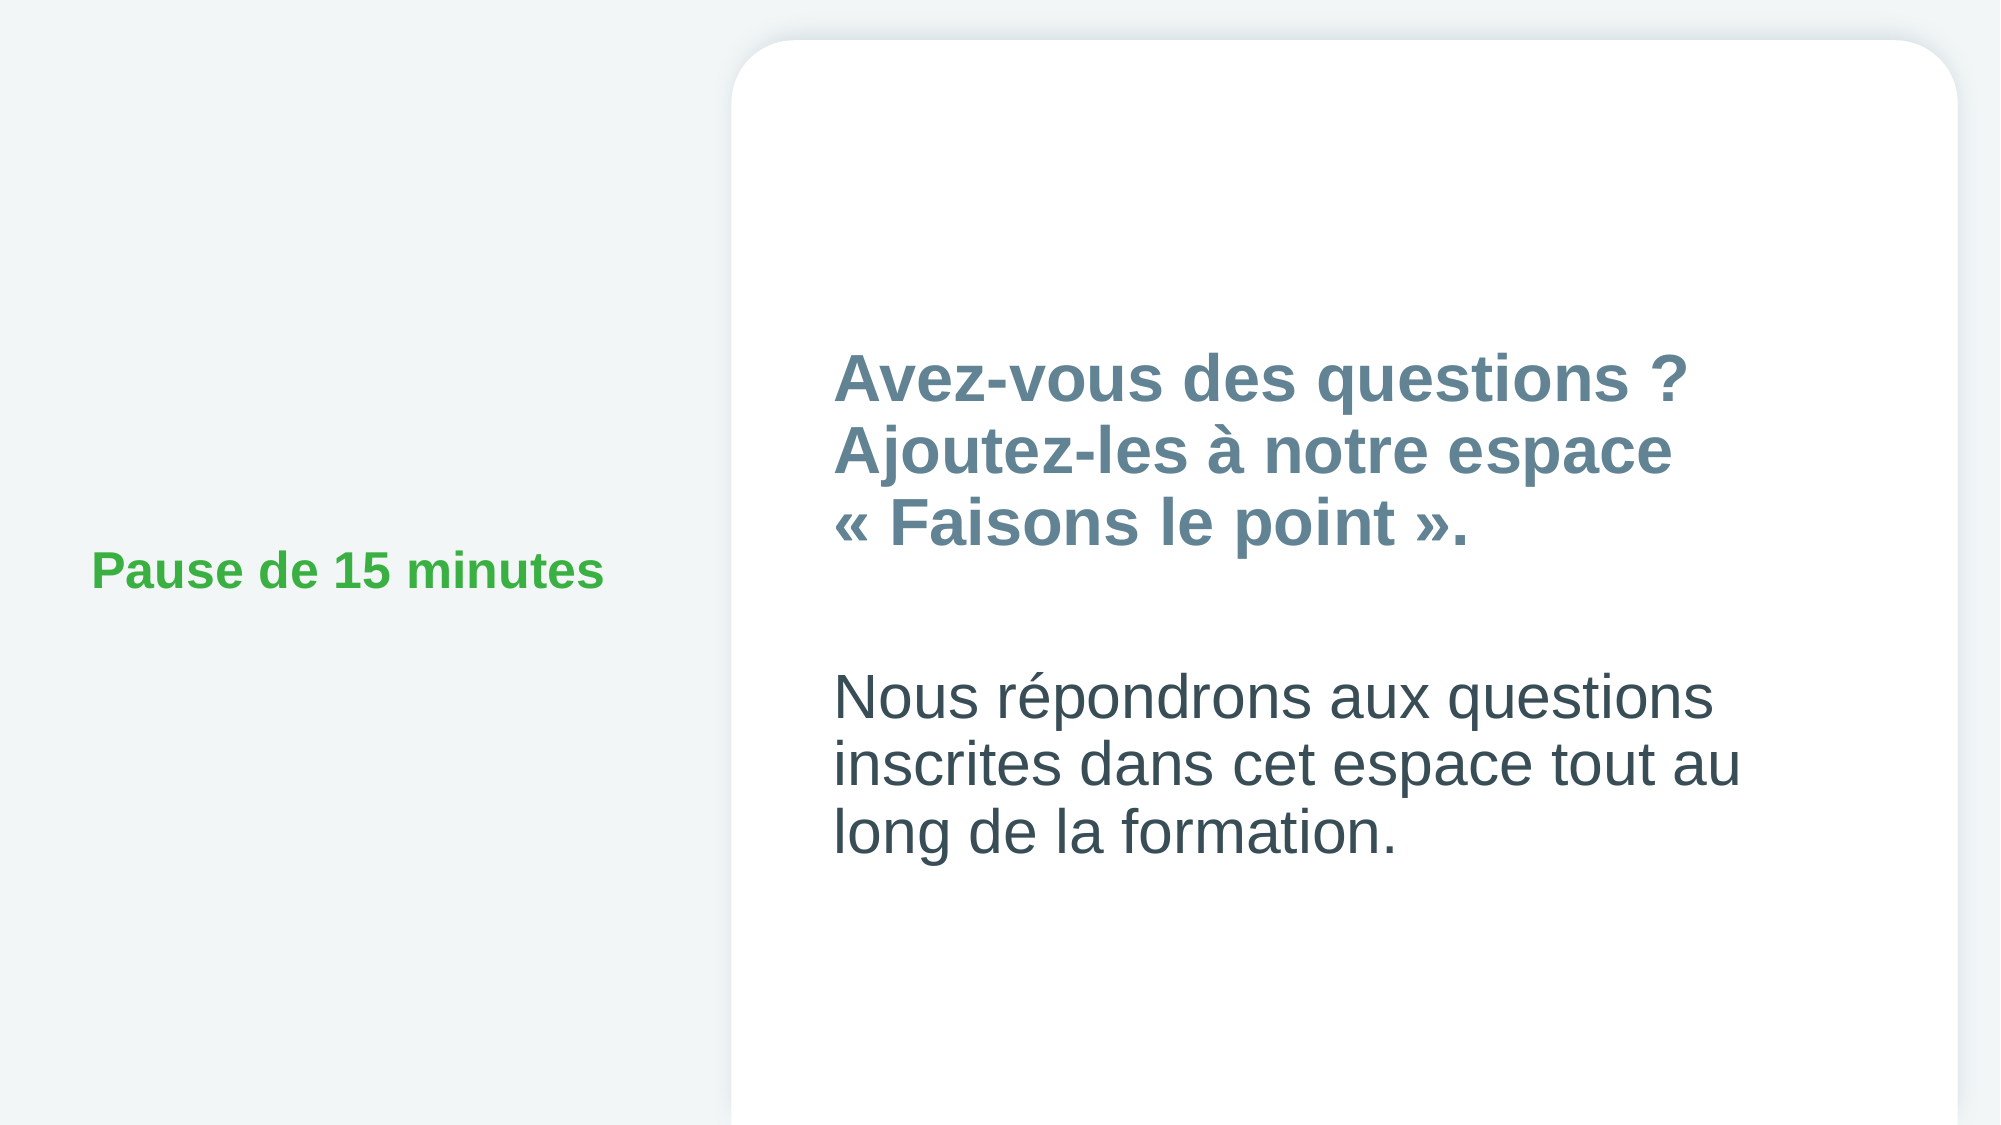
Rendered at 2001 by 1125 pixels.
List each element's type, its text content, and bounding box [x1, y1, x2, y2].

list Avez-vous des questions ? Ajoutez-les à notre espace « Faisons le point ». Nous répondrons aux questions inscrites dans cet espace tout au long de la formation. [818, 336, 1886, 868]
title Pause de 15 minutes [75, 518, 645, 607]
